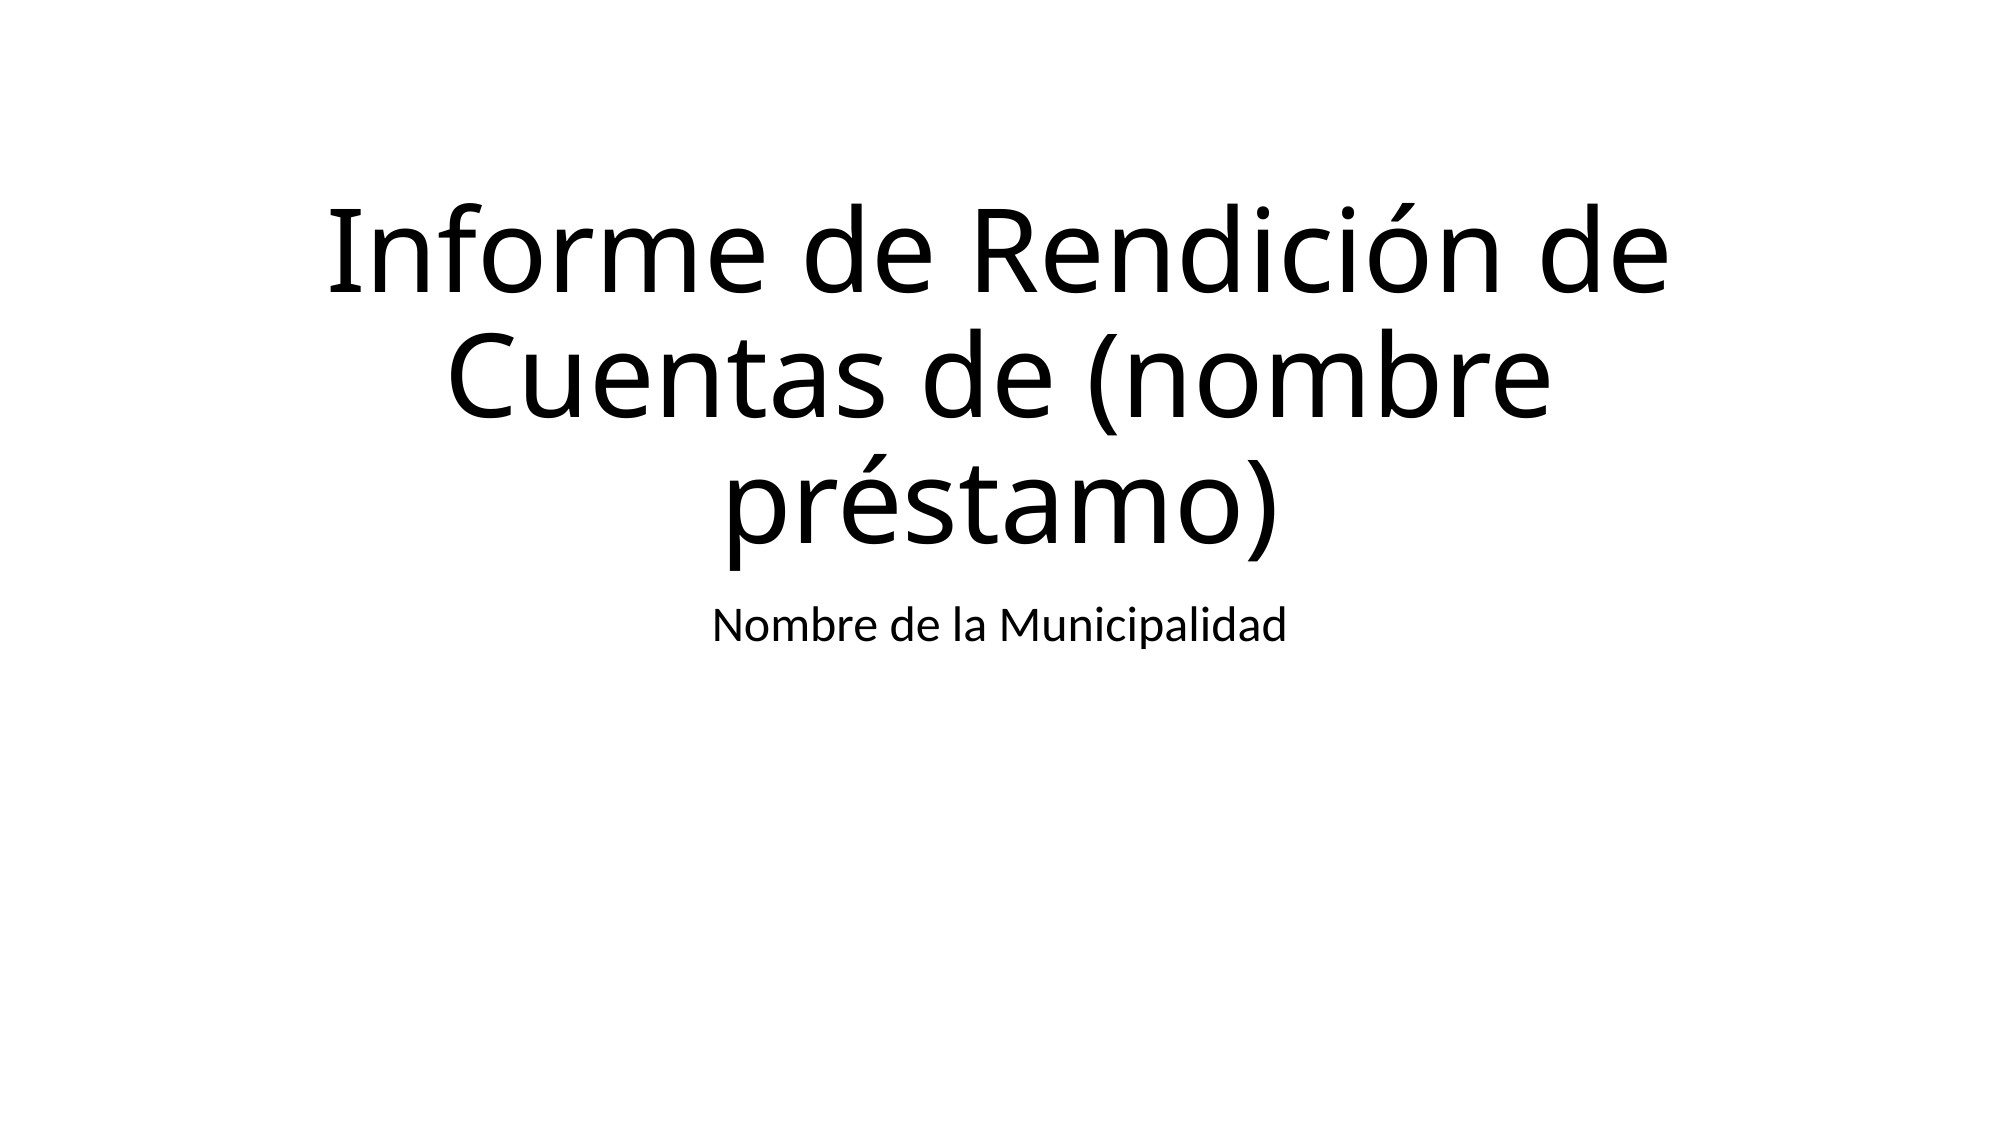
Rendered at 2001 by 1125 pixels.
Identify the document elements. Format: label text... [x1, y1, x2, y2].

title Informe de Rendición de Cuentas de (nombre préstamo) [249, 184, 1750, 576]
subtitle Nombre de la Municipalidad [249, 590, 1750, 863]
